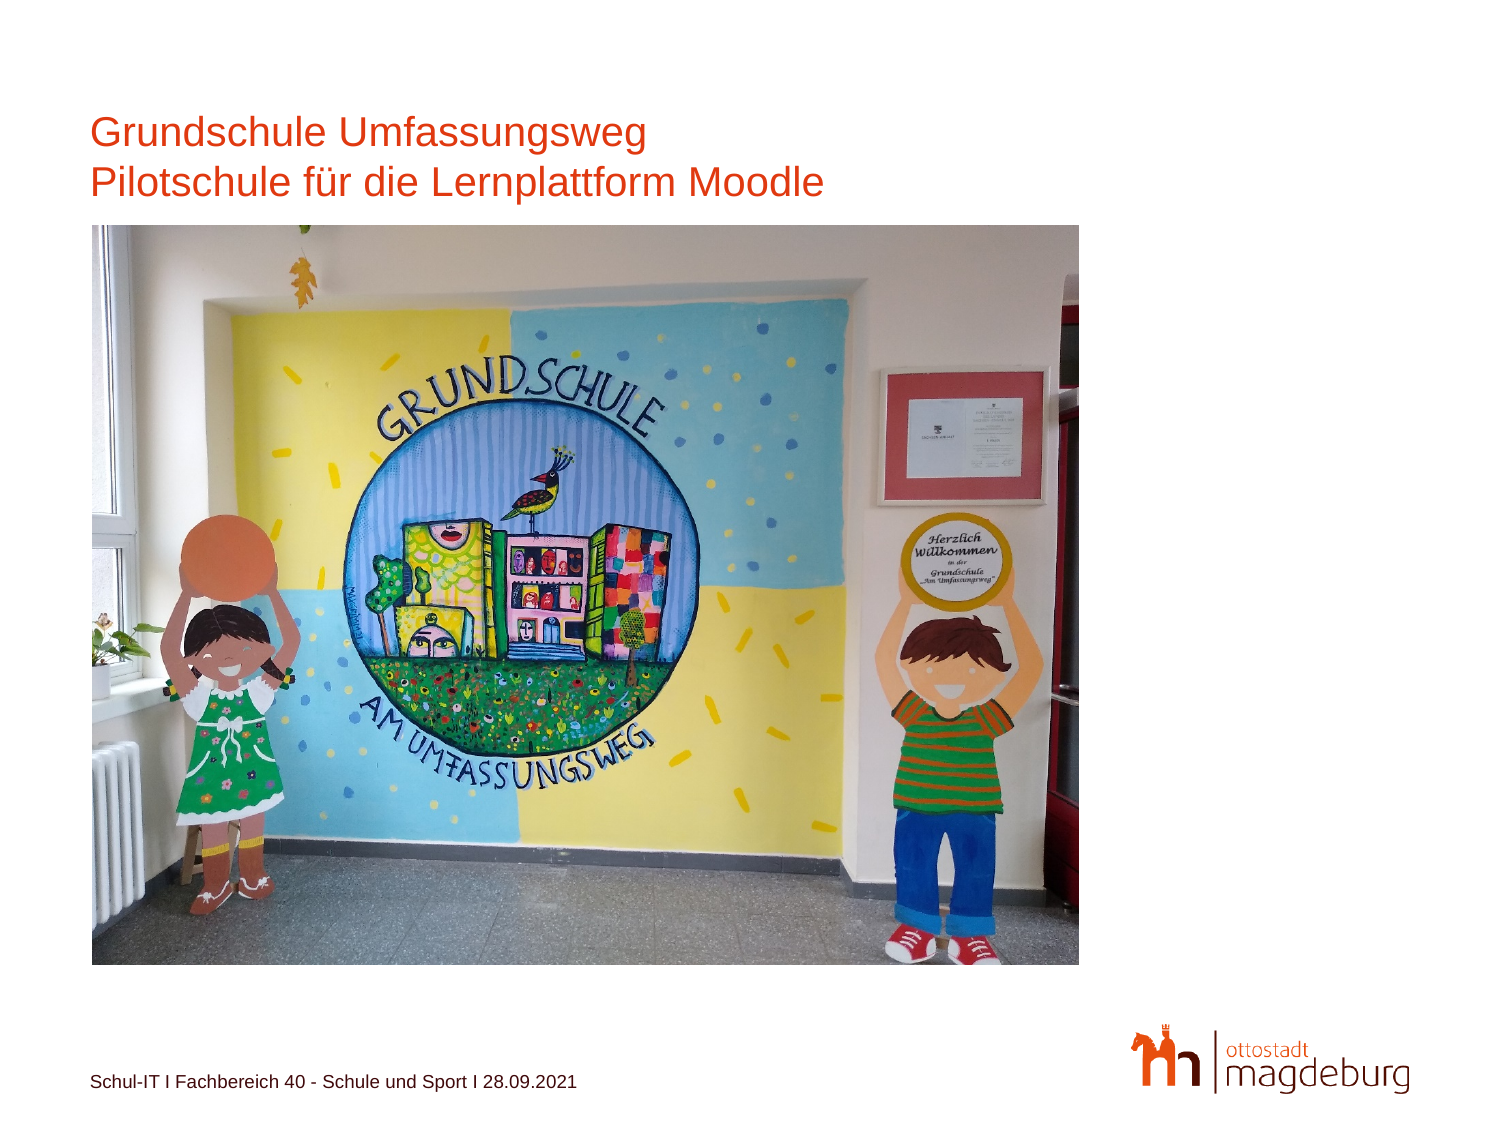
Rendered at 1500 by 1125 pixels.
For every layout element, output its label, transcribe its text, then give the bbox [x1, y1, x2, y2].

picture [91, 225, 1079, 966]
text_box Grundschule Umfassungsweg Pilotschule für die Lernplattform Moodle [74, 97, 1418, 226]
picture [1131, 1024, 1409, 1094]
